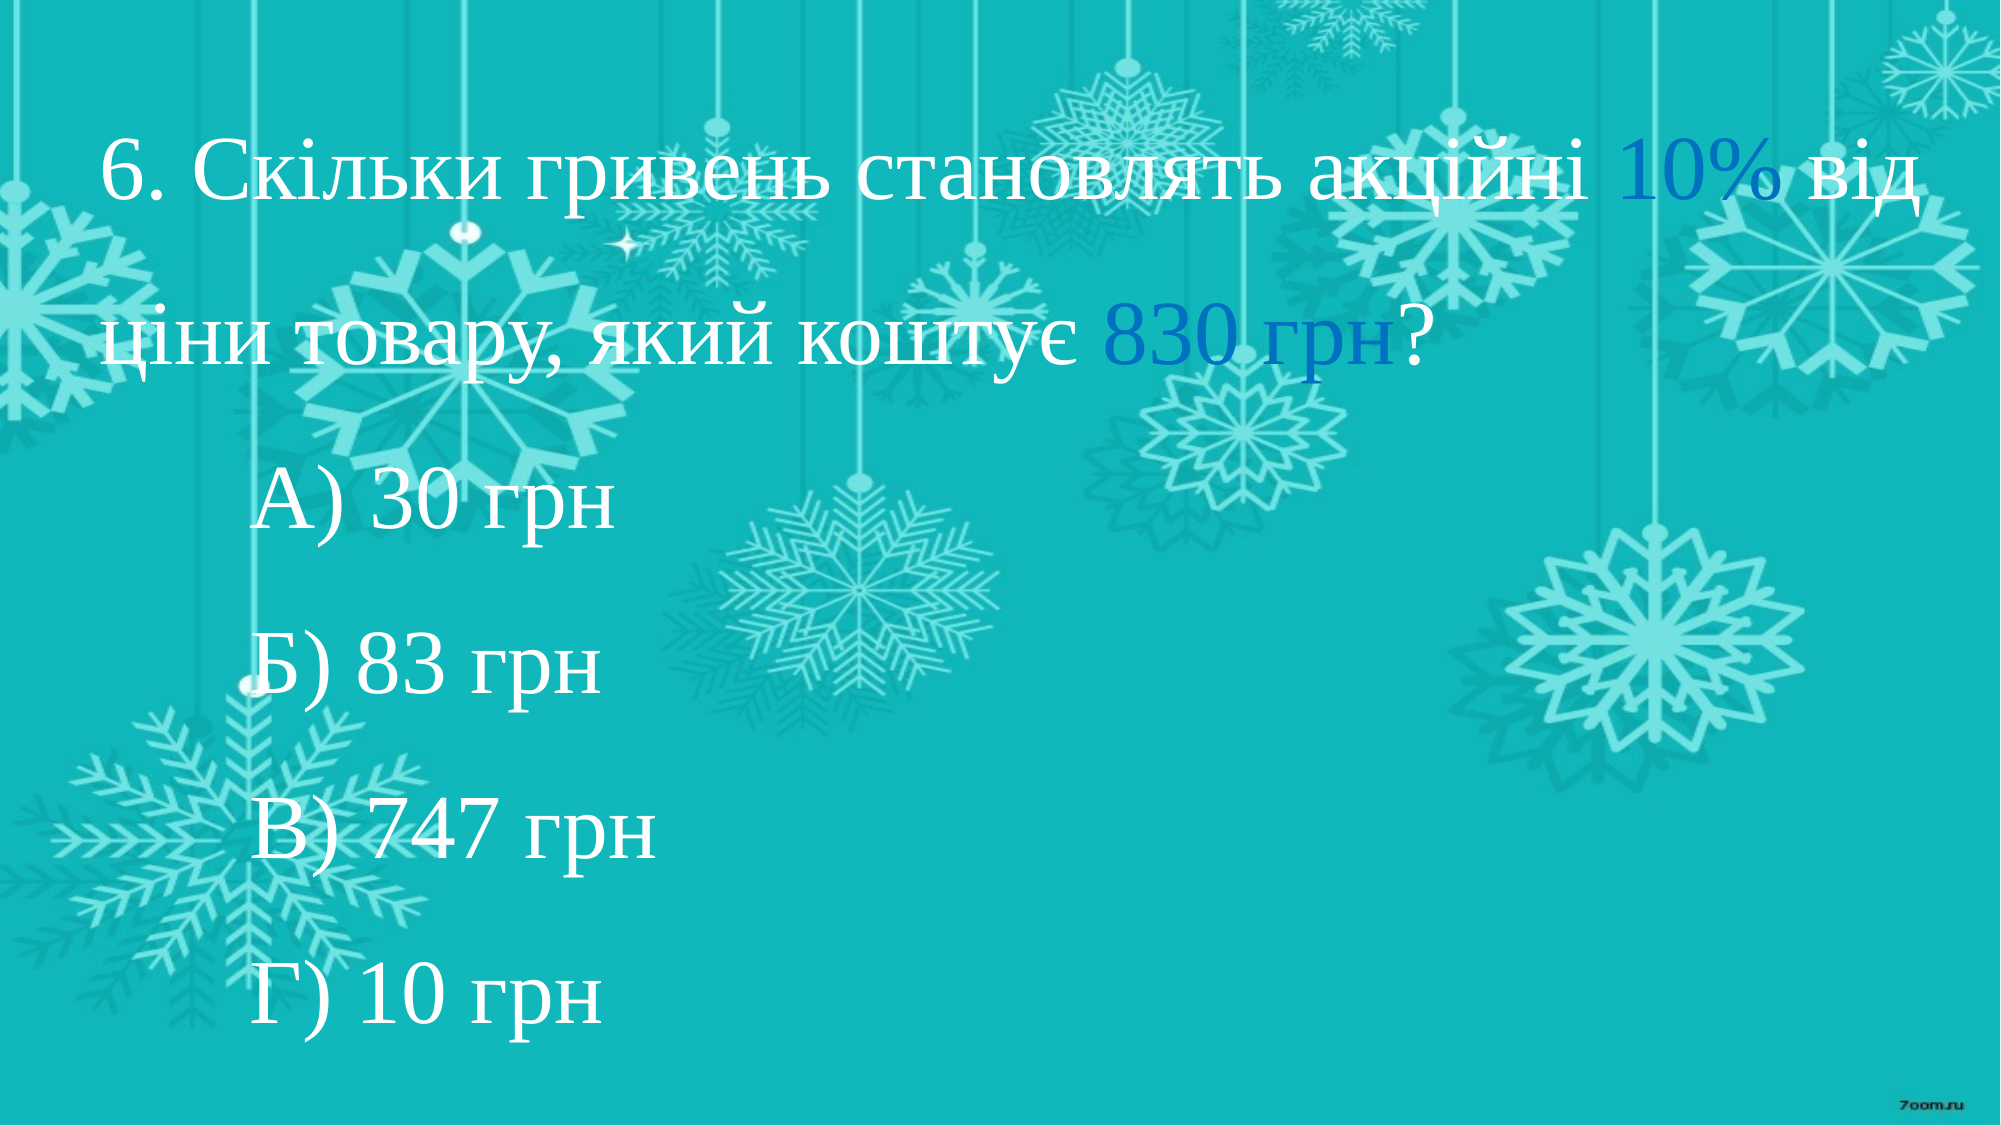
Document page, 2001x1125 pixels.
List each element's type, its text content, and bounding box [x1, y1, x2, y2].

picture [0, 0, 2001, 1125]
text_box 6. Скільки гривень становлять акційні 10% від ціни товару, який коштує 830 грн? А) 30 грн Б) 83 грн В) 747 грн Г) 10 грн [84, 45, 2000, 1050]
